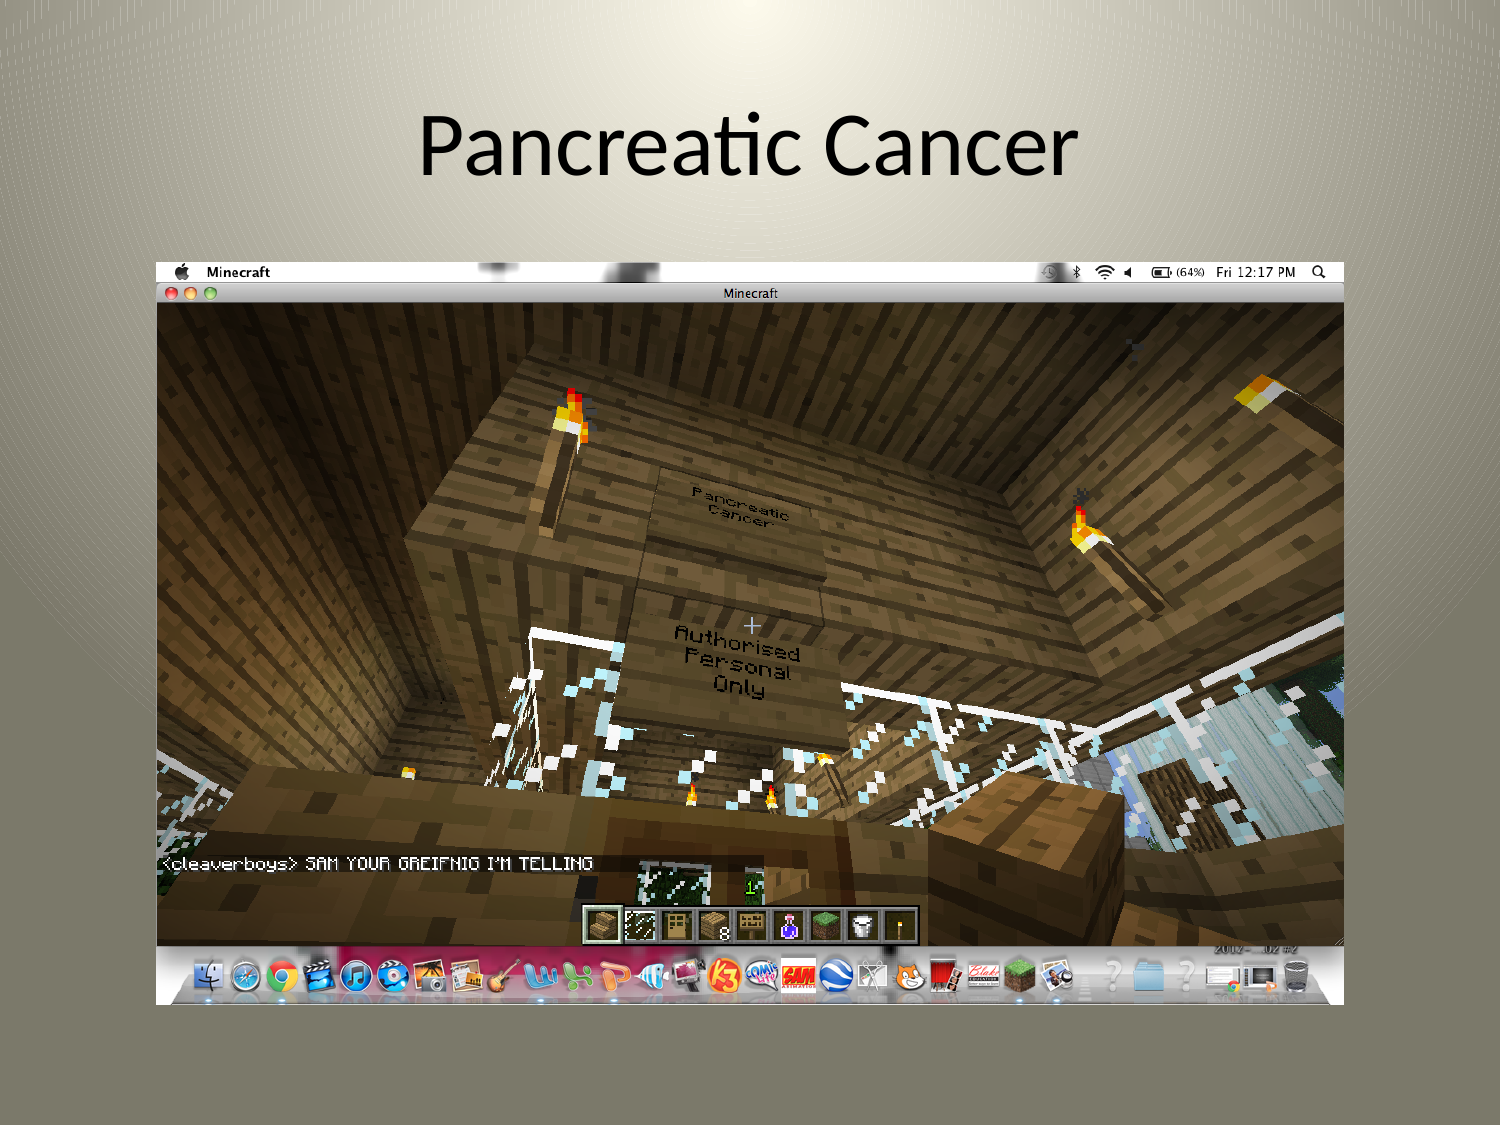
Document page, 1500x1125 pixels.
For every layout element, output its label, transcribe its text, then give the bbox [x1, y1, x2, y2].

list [74, 262, 1426, 1006]
title Pancreatic Cancer [75, 45, 1425, 233]
